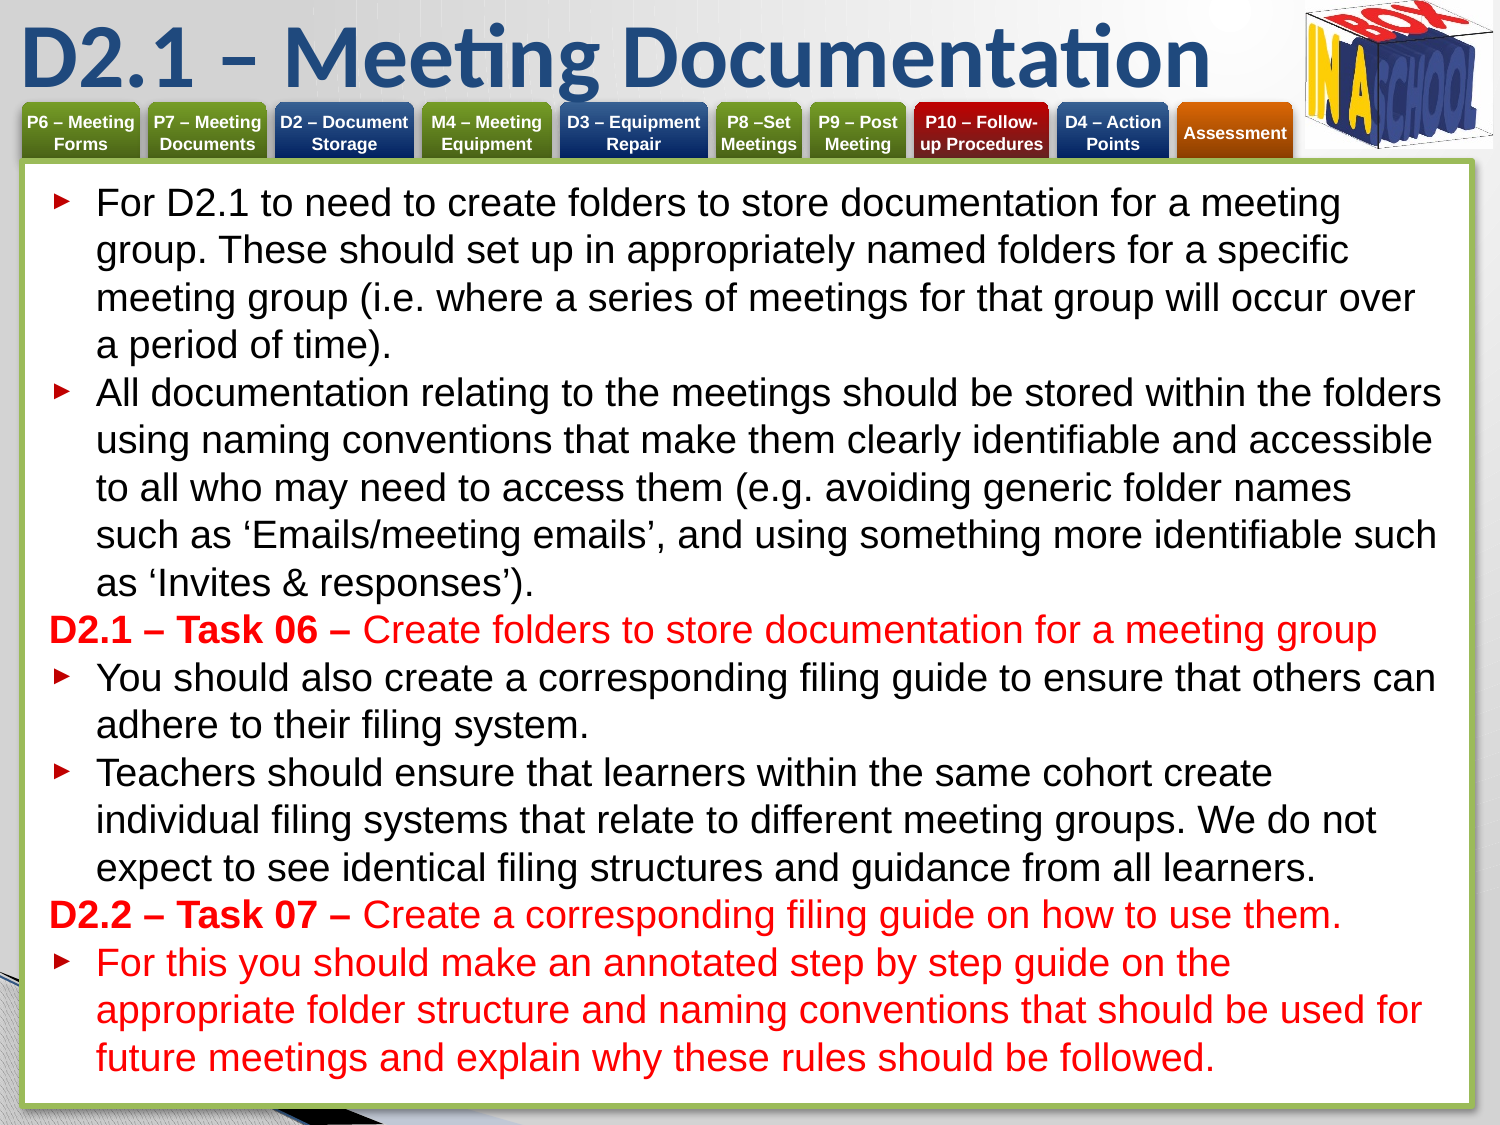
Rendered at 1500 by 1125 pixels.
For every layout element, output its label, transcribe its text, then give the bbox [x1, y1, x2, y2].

title D2.1 – Meeting Documentation [5, 0, 1270, 102]
text_box For D2.1 to need to create folders to store documentation for a meeting group. These should set up in appropriately named folders for a specific meeting group (i.e. where a series of meetings for that group will occur over a period of time). All documentation relating to the meetings should be stored within the folders using naming conventions that make them clearly identifiable and accessible to all who may need to access them (e.g. avoiding generic folder names such as ‘Emails/meeting emails’, and using something more identifiable such as ‘Invites & responses’). D2.1 – Task 06 – Create folders to store documentation for a meeting group You should also create a corresponding filing guide to ensure that others can adhere to their filing system. Teachers should ensure that learners within the same cohort create individual filing systems that relate to different meeting groups. We do not expect to see identical filing structures and guidance from all learners. D2.2 – Task 07 – Create a corresponding filing guide on how to use them. For this you should make an annotated step by step guide on the appropriate folder structure and naming conventions that should be used for future meetings and explain why these rules should be followed. [34, 169, 1459, 1087]
picture [1305, 0, 1494, 149]
picture [281, 1114, 303, 1125]
